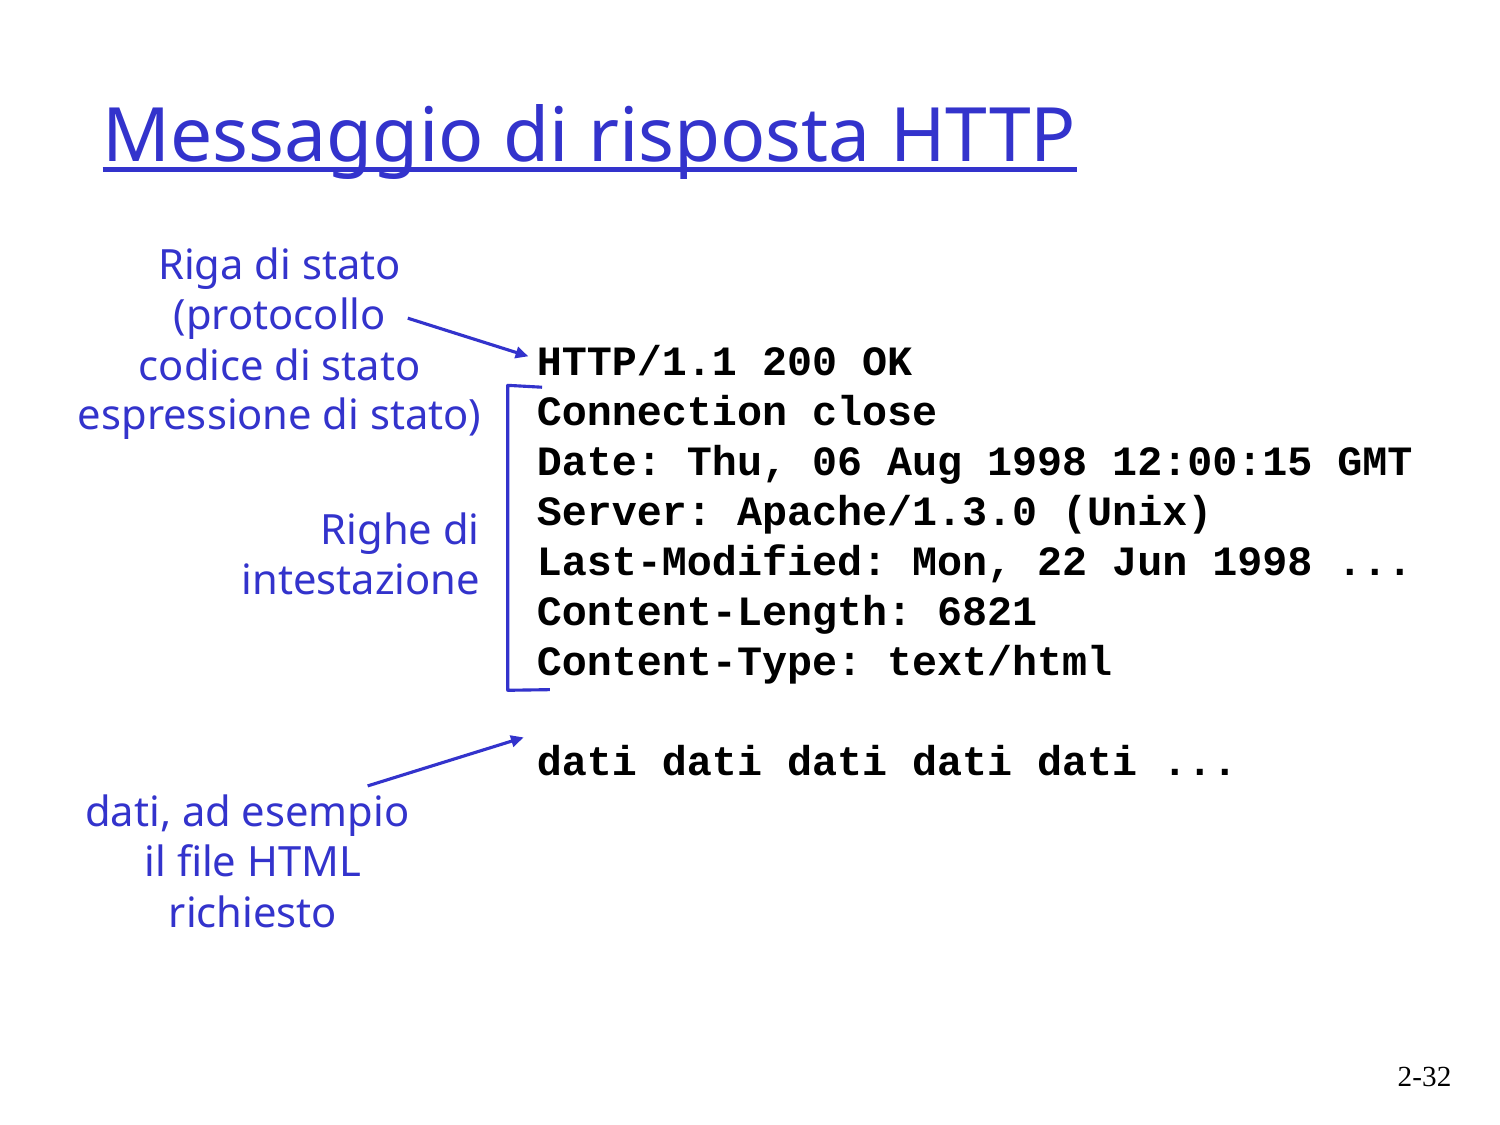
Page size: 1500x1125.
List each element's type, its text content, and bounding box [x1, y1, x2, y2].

title Messaggio di risposta HTTP [87, 37, 1363, 226]
text_box HTTP/1.1 200 OK Connection close Date: Thu, 06 Aug 1998 12:00:15 GMT Server: Apache/1.3.0 (Unix) Last-Modified: Mon, 22 Jun 1998 ... Content-Length: 6821 Content-Type: text/html dati dati dati dati dati ... [522, 326, 1452, 791]
text_box [395, 735, 524, 777]
text_box Riga di stato (protocollo codice di stato espressione di stato) [62, 230, 497, 446]
text_box [507, 385, 550, 691]
text_box Righe di intestazione [226, 495, 495, 610]
slide_number 2-32 [1362, 1049, 1467, 1125]
text_box dati, ad esempio il file HTML richiesto [70, 777, 436, 943]
text_box [407, 318, 529, 359]
